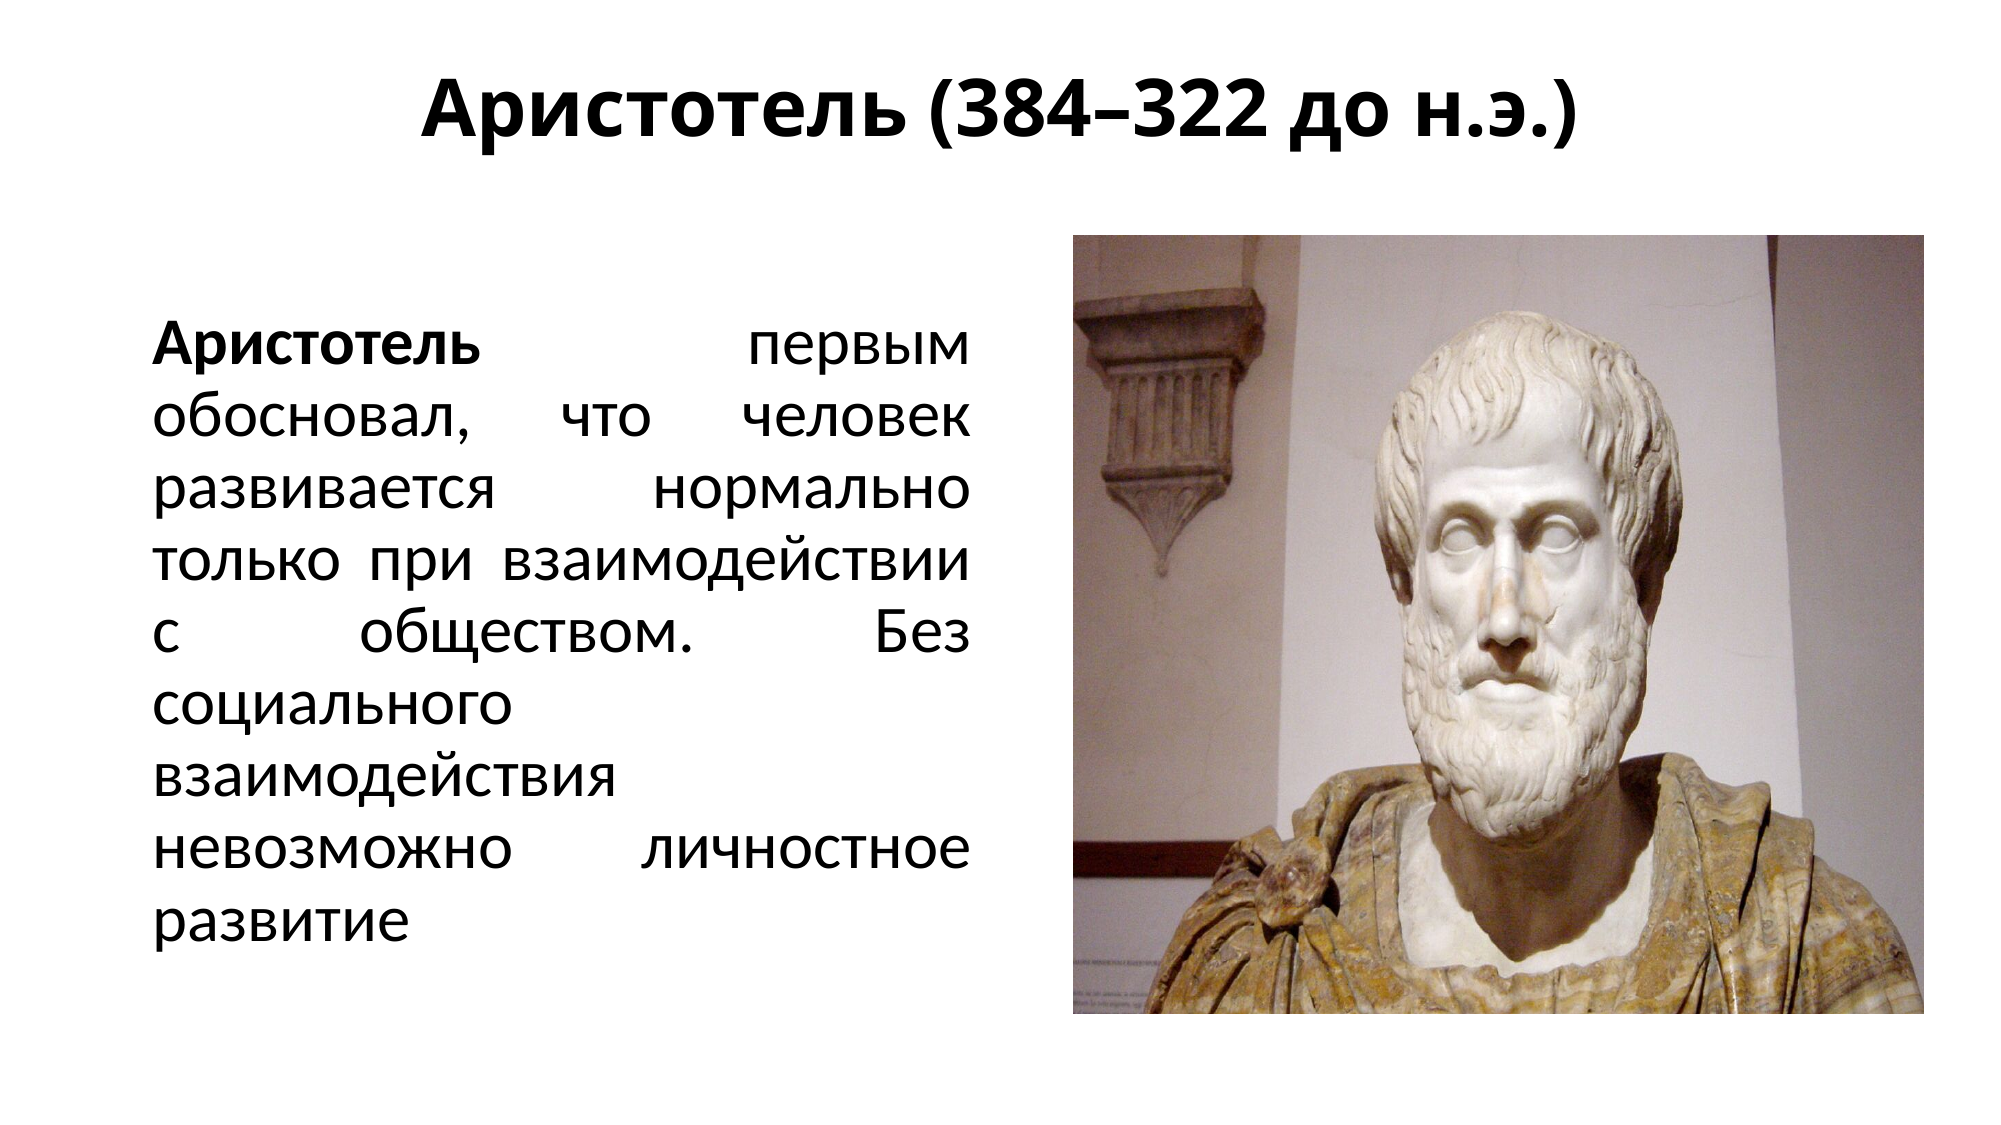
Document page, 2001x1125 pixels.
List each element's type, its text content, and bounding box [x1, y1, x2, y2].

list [1073, 235, 1924, 1014]
list Аристотель первым обосновал, что человек развивается нормально только при взаимодействии с обществом. Без социального взаимодействия невозможно личностное развитие [137, 299, 988, 1014]
title Аристотель (384–322 до н.э.) [137, 59, 1863, 257]
